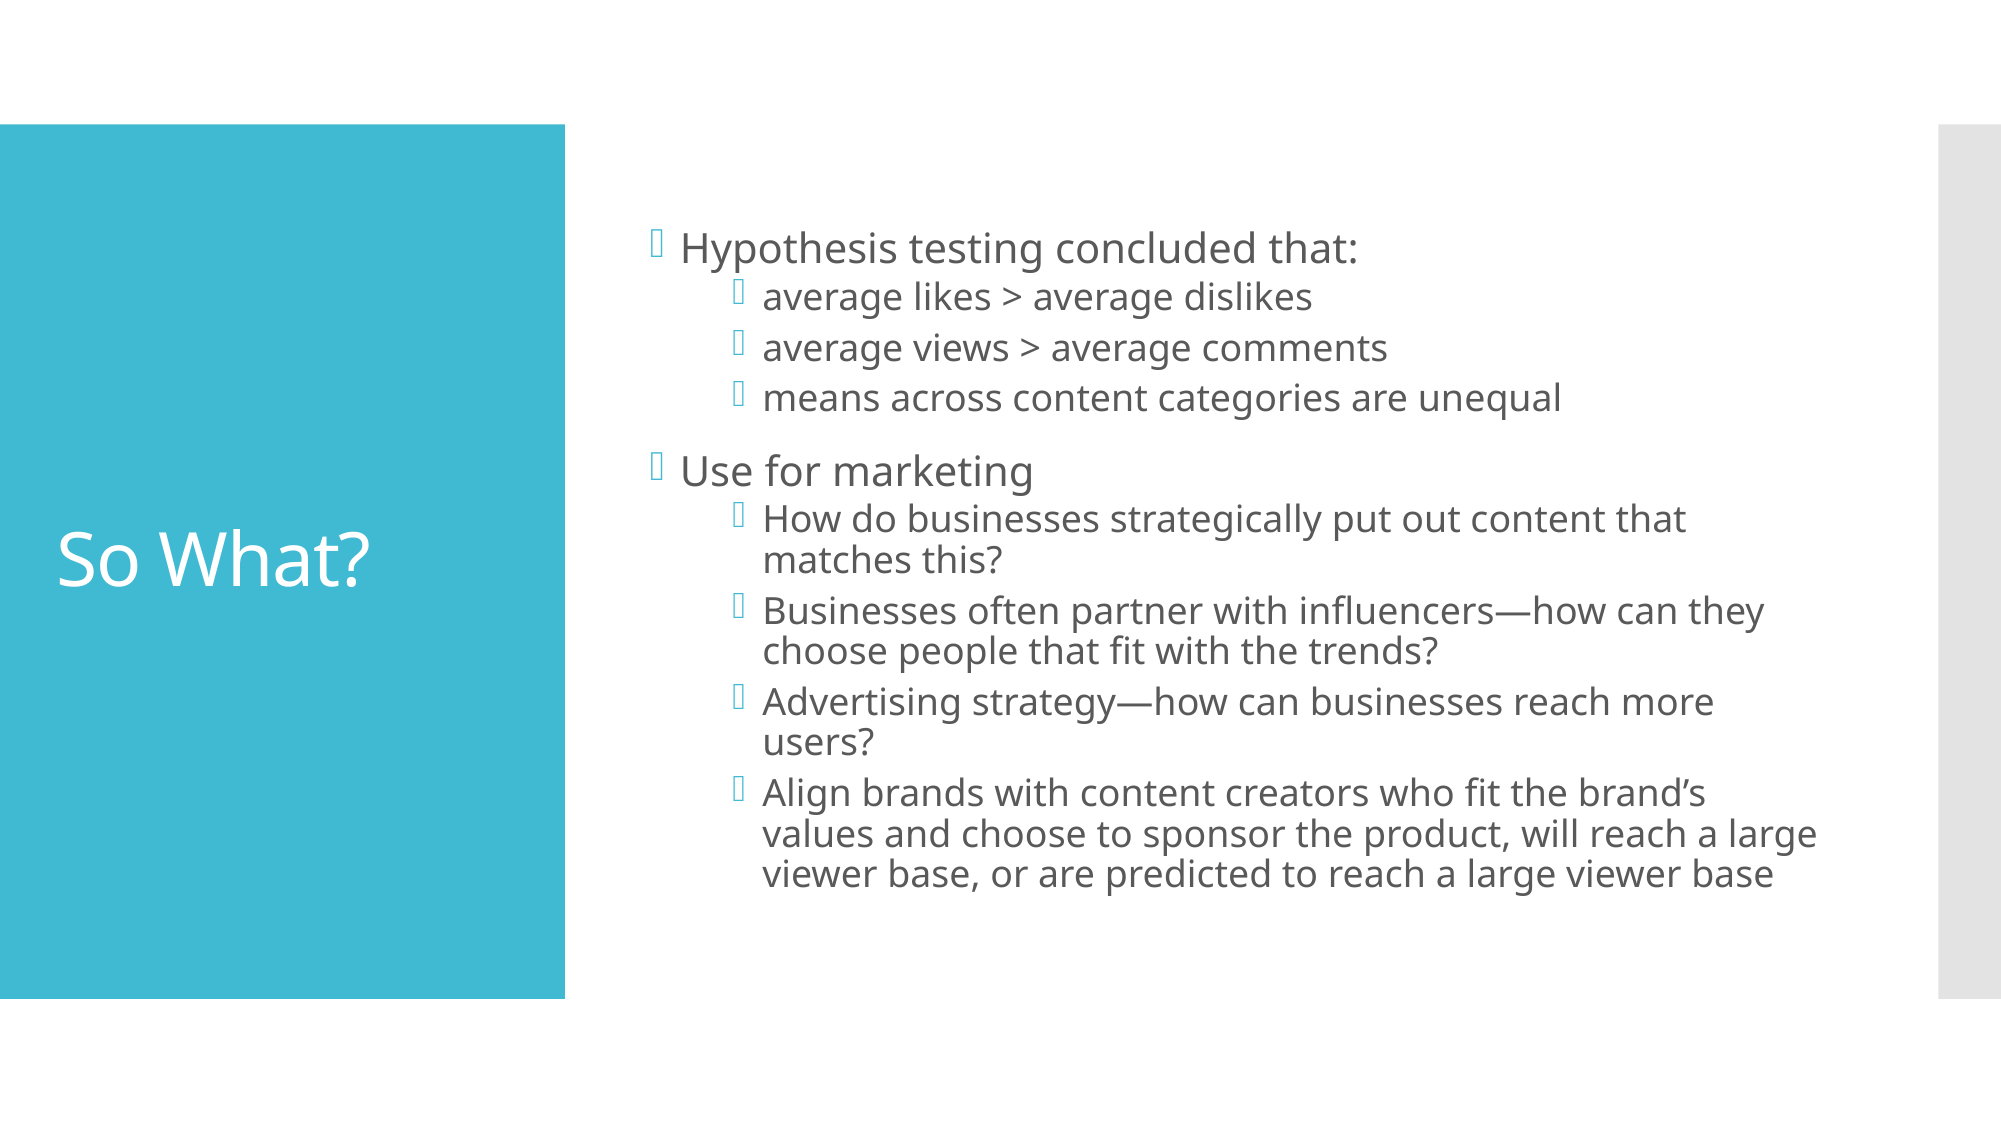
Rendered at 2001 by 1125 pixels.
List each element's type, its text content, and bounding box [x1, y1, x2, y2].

title So What? [41, 184, 525, 940]
list Hypothesis testing concluded that: average likes > average dislikes average views > average comments means across content categories are unequal Use for marketing How do businesses strategically put out content that matches this? Businesses often partner with influencers—how can they choose people that fit with the trends? Advertising strategy—how can businesses reach more users? Align brands with content creators who fit the brand’s values and choose to sponsor the product, will reach a large viewer base, or are predicted to reach a large viewer base [634, 141, 1835, 982]
